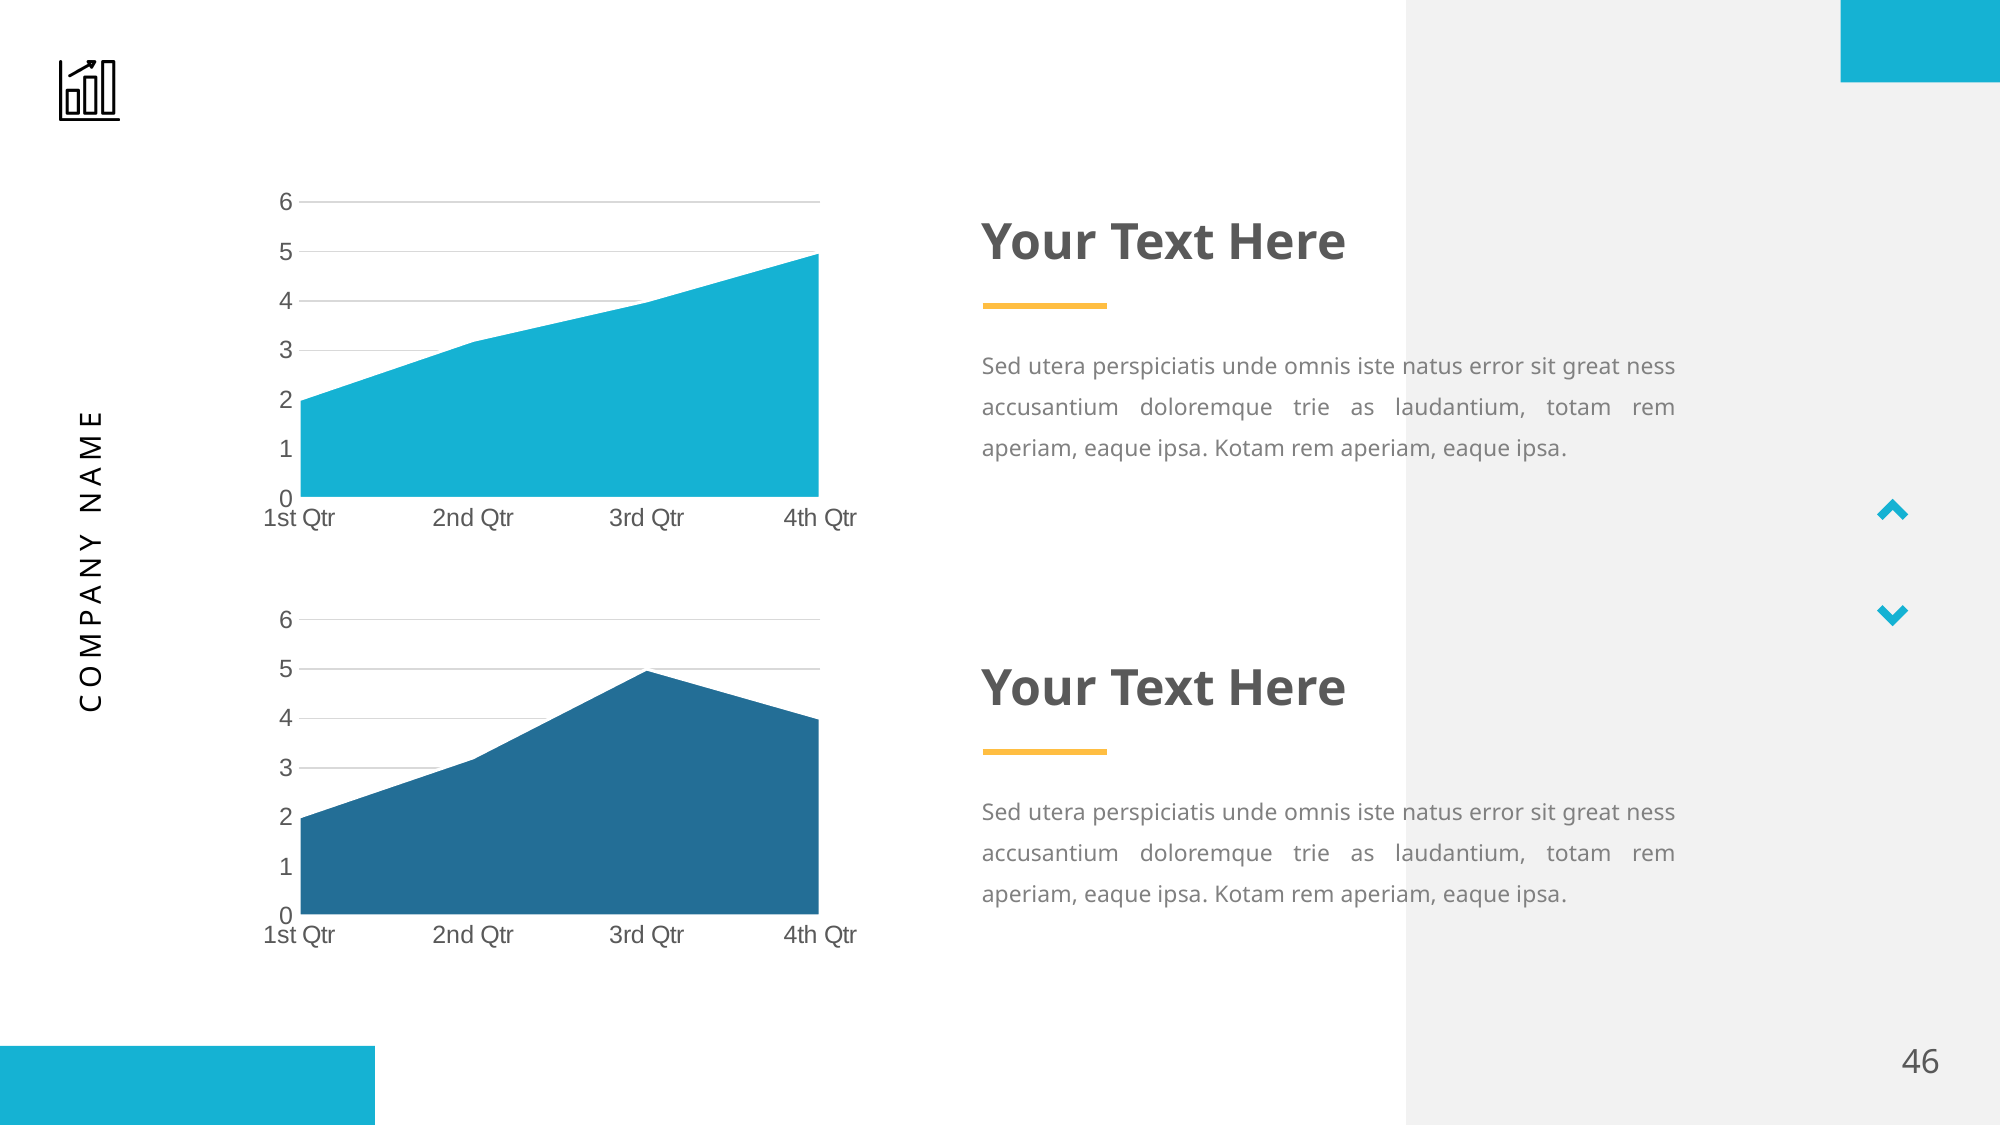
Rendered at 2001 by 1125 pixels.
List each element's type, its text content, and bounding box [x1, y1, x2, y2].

text_box Your Text Here [967, 202, 1466, 277]
text_box [1840, 0, 2000, 83]
chart [250, 599, 870, 956]
text_box [0, 1045, 376, 1125]
text_box Sed utera perspiciatis unde omnis iste natus error sit great ness accusantium doloremque trie as laudantium, totam rem aperiam, eaque ipsa. Kotam rem aperiam, eaque ipsa. [967, 330, 1692, 469]
chart [250, 181, 870, 539]
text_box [1881, 503, 1904, 622]
text_box COMPANY NAME [64, 330, 114, 795]
text_box Your Text Here [967, 648, 1466, 723]
picture [59, 60, 120, 121]
text_box Sed utera perspiciatis unde omnis iste natus error sit great ness accusantium doloremque trie as laudantium, totam rem aperiam, eaque ipsa. Kotam rem aperiam, eaque ipsa. [967, 776, 1692, 915]
